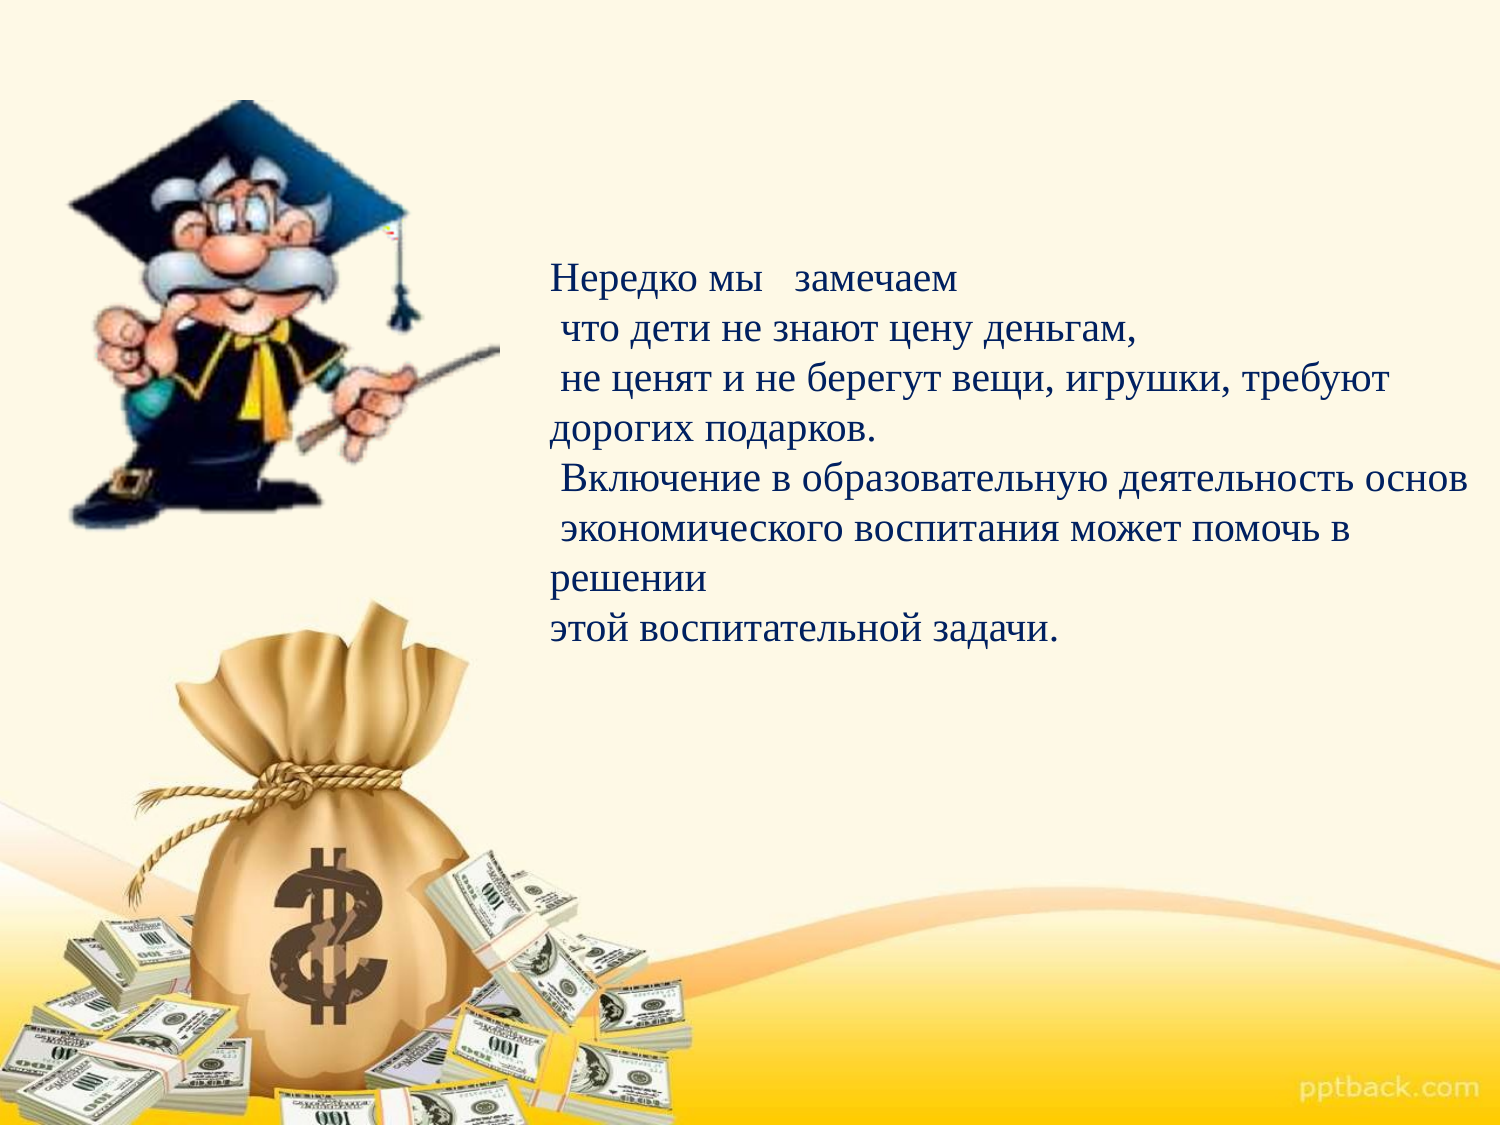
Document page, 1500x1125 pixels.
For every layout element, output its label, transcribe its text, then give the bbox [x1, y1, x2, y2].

title Нередко мы замечаем что дети не знают цену деньгам, не ценят и не берегут вещи, игрушки, требуют дорогих подарков. Включение в образовательную деятельность основ экономического воспитания может помочь в решении этой воспитательной задачи. [549, 99, 1500, 767]
picture [0, 0, 1500, 1125]
